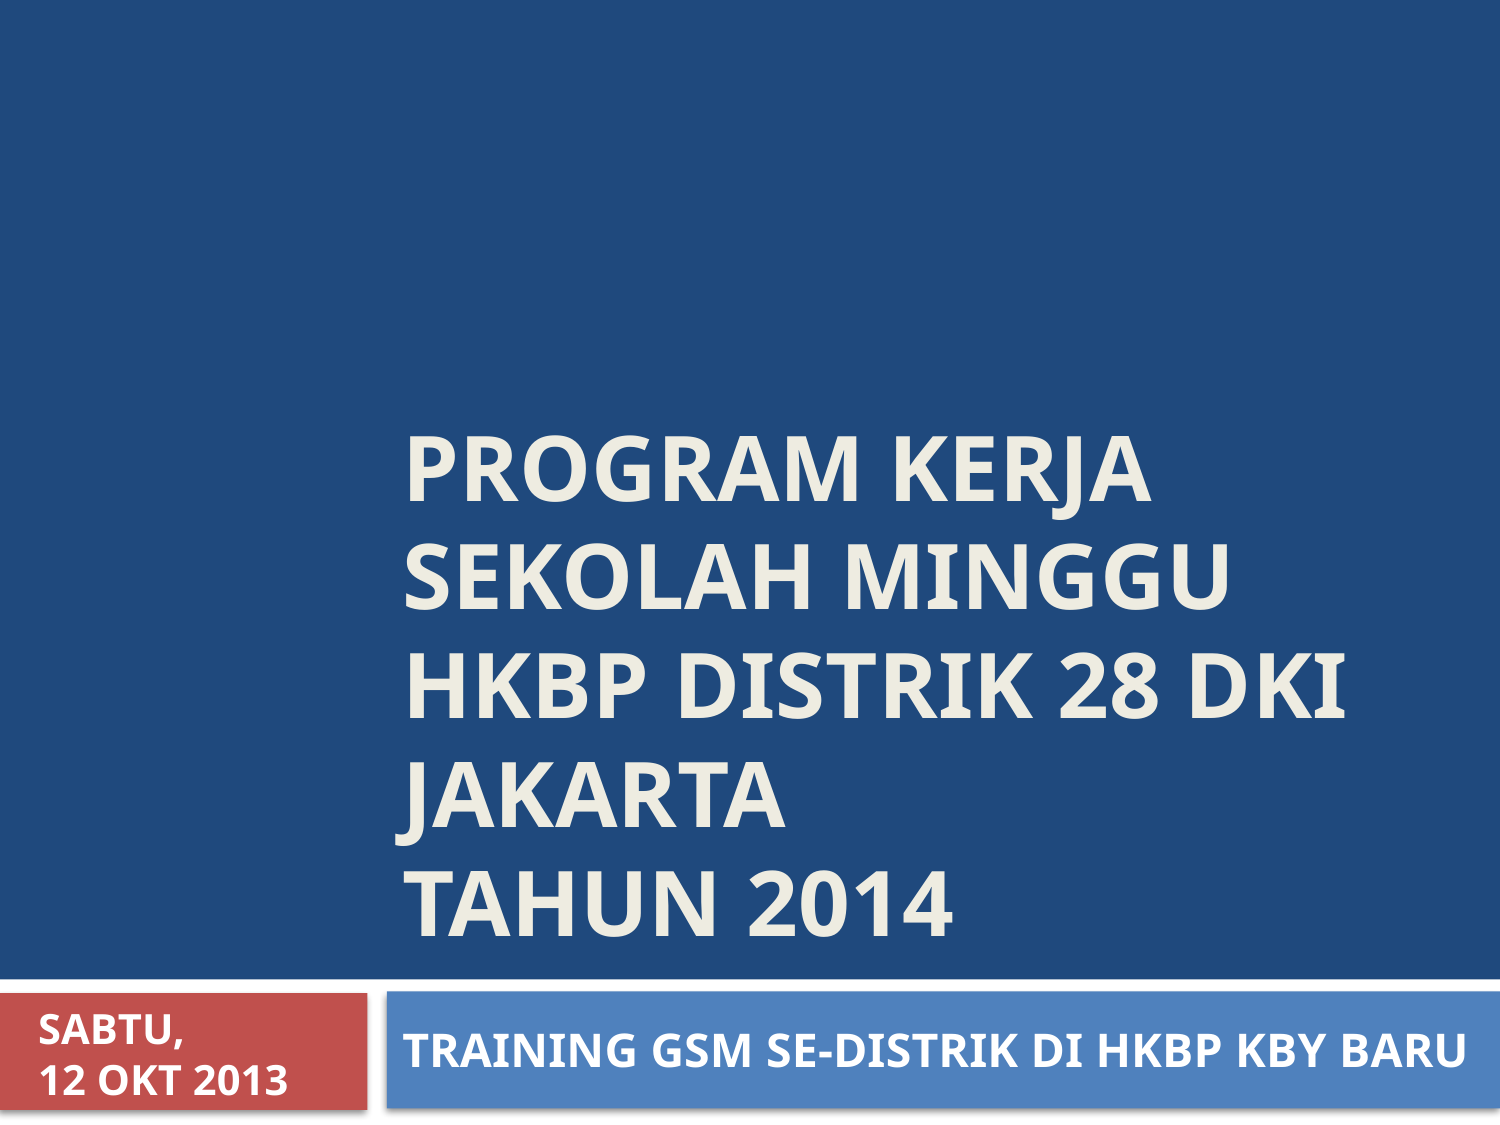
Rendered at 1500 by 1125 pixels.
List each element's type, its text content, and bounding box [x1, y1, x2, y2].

title PROGRAM KERJA SEKOLAH MINGGU HKBP DISTRIK 28 DKI JAKARTA TAHUN 2014 [387, 398, 1500, 963]
subtitle TRAINING GSM SE-DISTRIK DI HKBP KBY BARU [387, 992, 1488, 1105]
text_box SABTU, 12 OKT 2013 [23, 996, 305, 1111]
